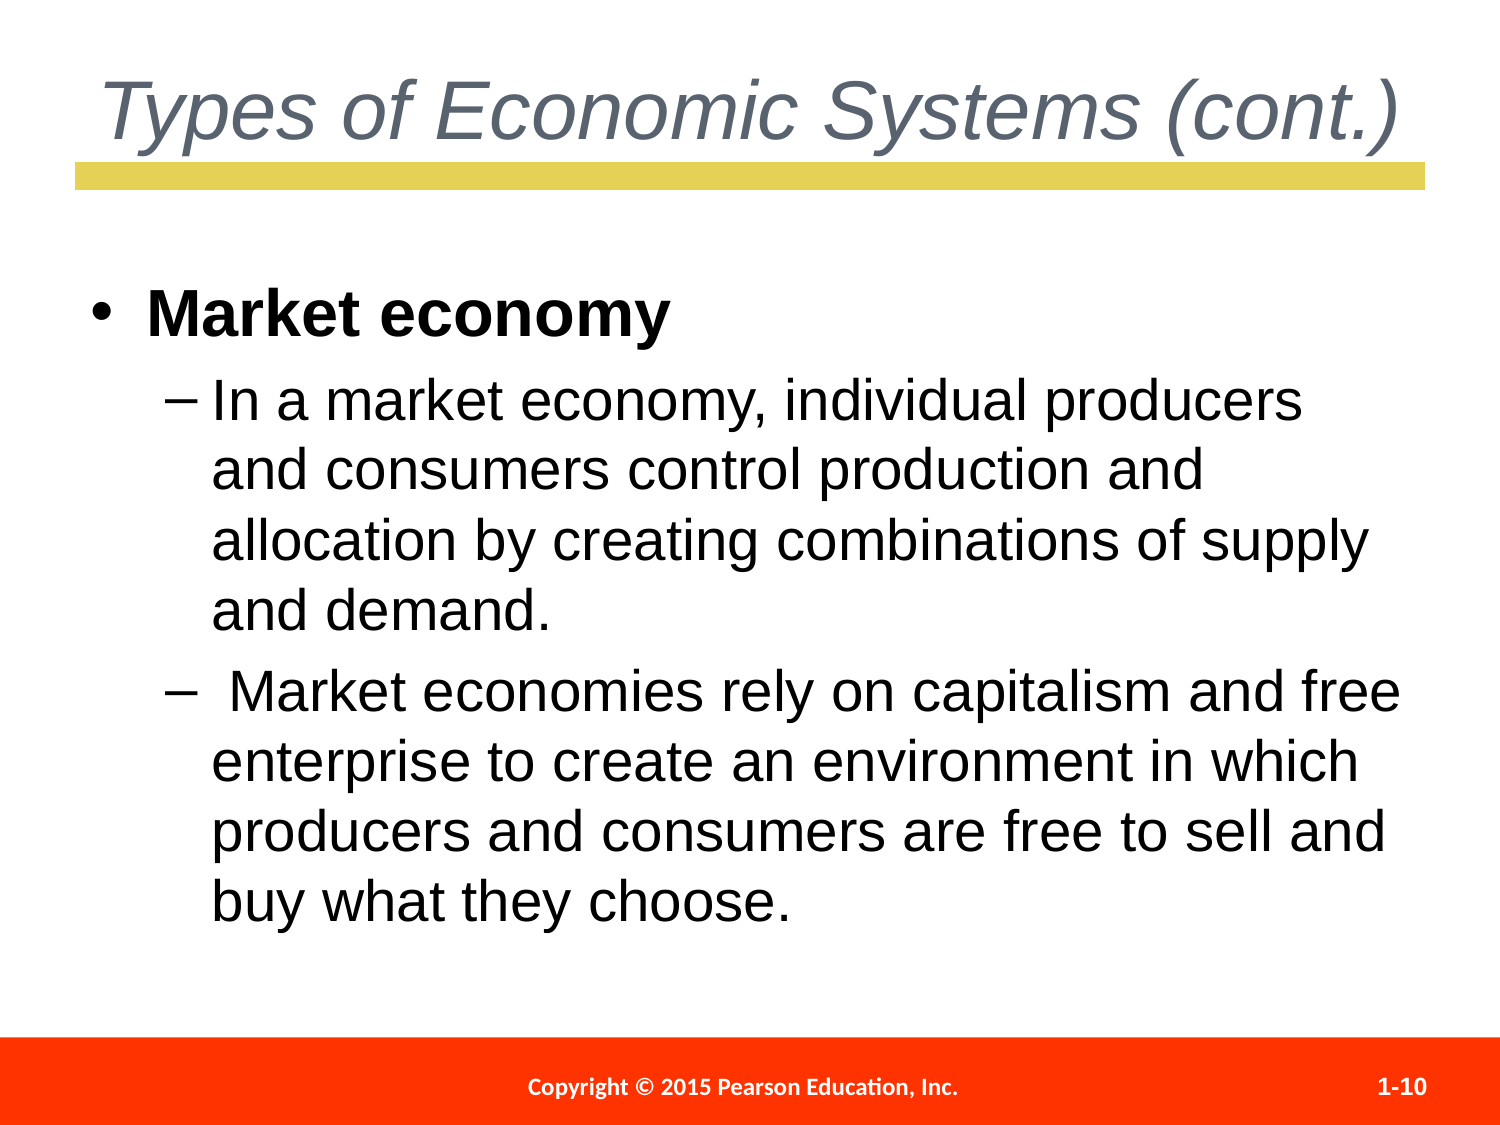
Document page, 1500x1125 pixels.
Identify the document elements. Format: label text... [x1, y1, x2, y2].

list Market economy In a market economy, individual producers and consumers control production and allocation by creating combinations of supply and demand. Market economies rely on capitalism and free enterprise to create an environment in which producers and consumers are free to sell and buy what they choose. [74, 262, 1426, 1006]
title Types of Economic Systems (cont.) [74, 12, 1426, 201]
